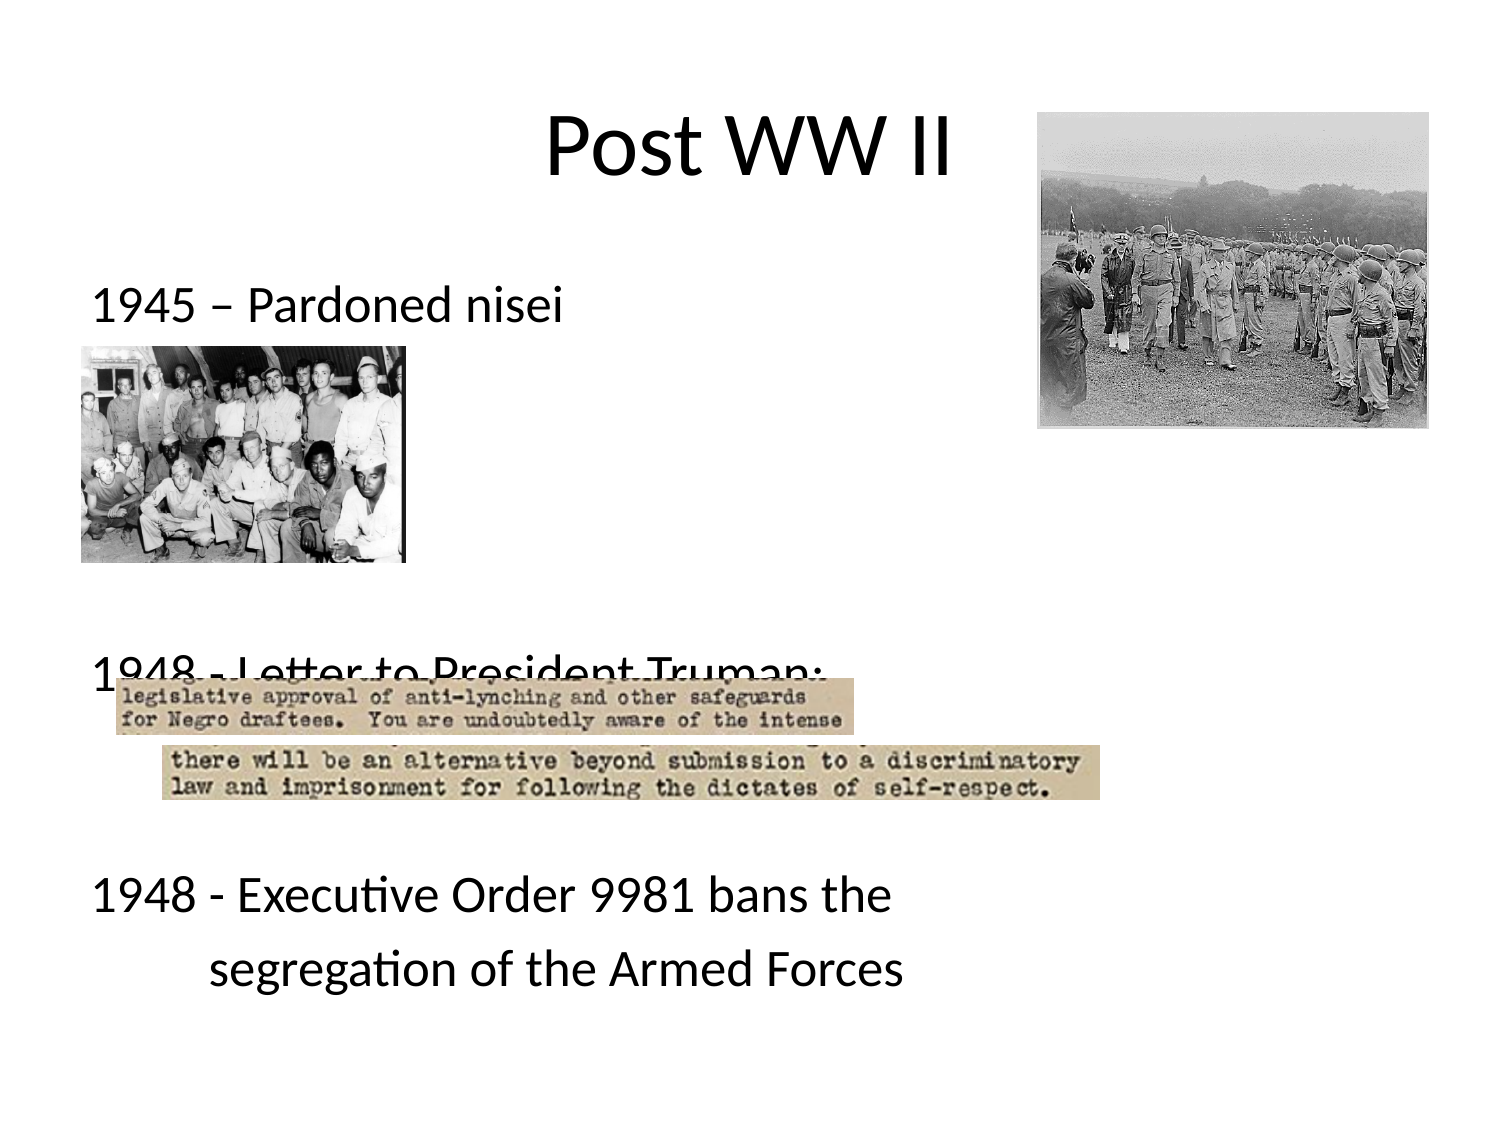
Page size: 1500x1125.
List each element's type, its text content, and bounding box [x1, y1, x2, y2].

picture [115, 678, 854, 735]
picture [162, 745, 1101, 801]
list 1945 – Pardoned nisei 1948 - Letter to President Truman: 1948 - Executive Order 9981 bans the segregation of the Armed Forces [75, 262, 1425, 1005]
picture [1037, 112, 1429, 429]
title Post WW II [75, 45, 1425, 233]
picture [80, 346, 406, 563]
